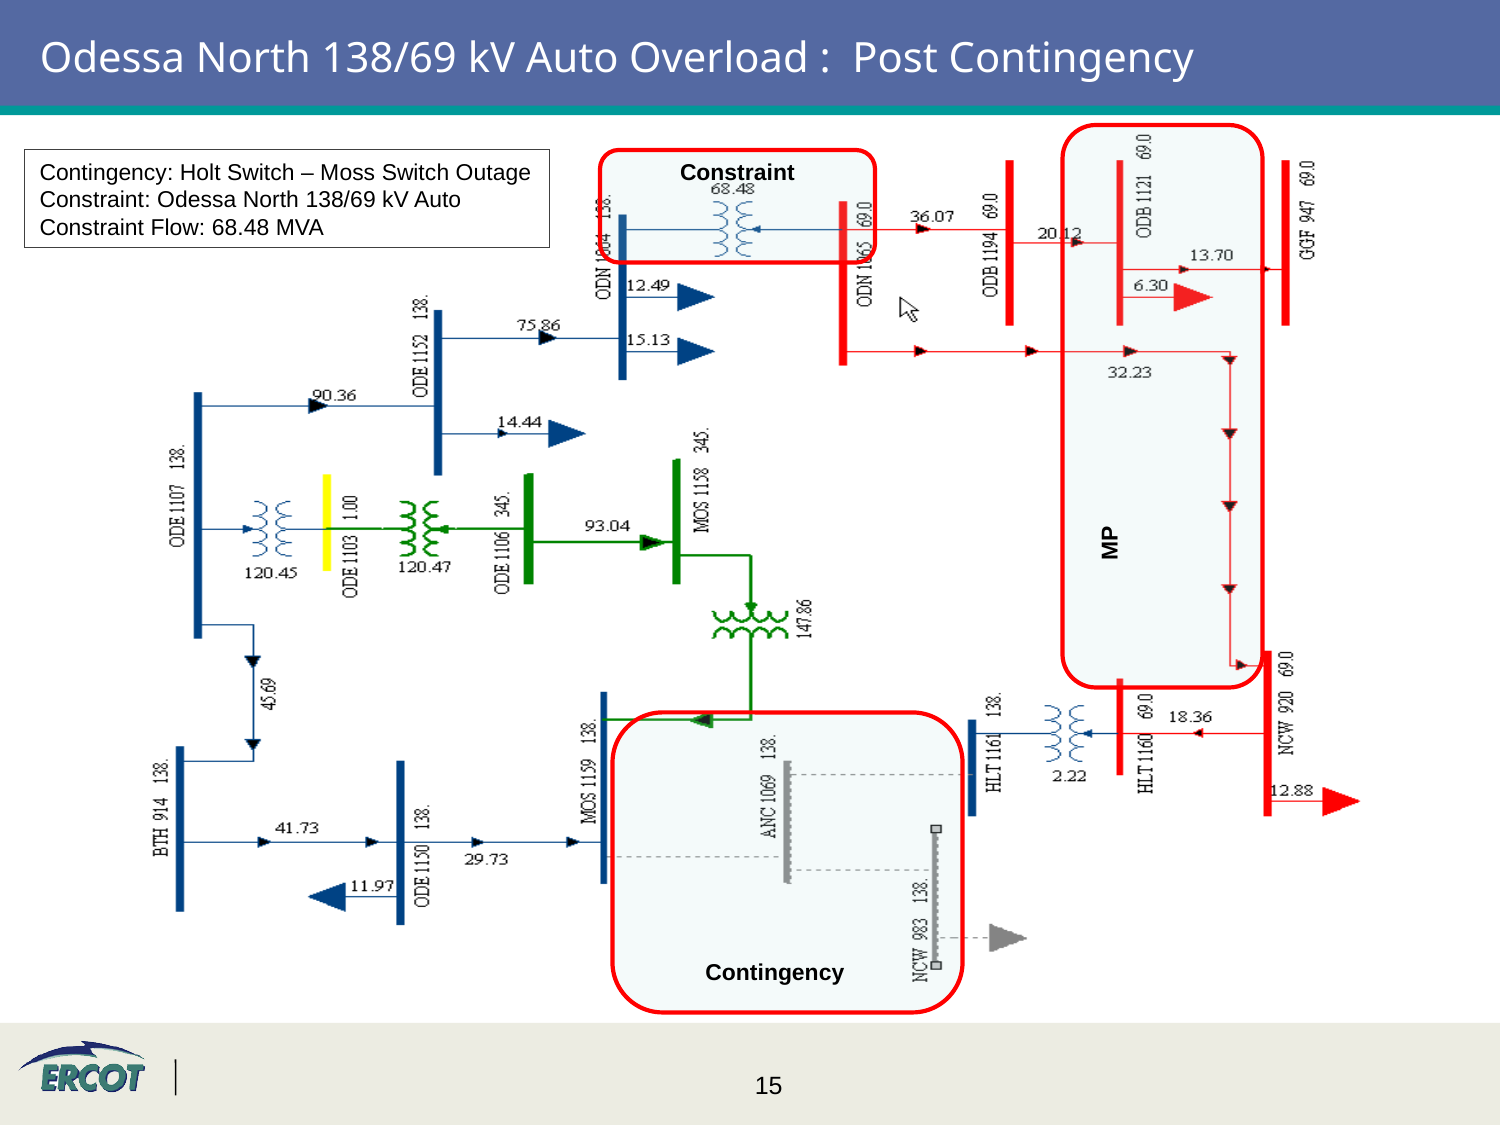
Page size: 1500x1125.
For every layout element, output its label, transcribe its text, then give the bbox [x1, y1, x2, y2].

text_box [623, 997, 952, 1015]
text_box Contingency: Holt Switch – Moss Switch Outage Constraint: Odessa North 138/69 kV Auto Constraint Flow: 68.48 MVA [24, 149, 132, 248]
picture [10, 1031, 151, 1111]
title Odessa North 138/69 kV Auto Overload : Post Contingency [24, 0, 1451, 113]
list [137, 124, 1388, 988]
